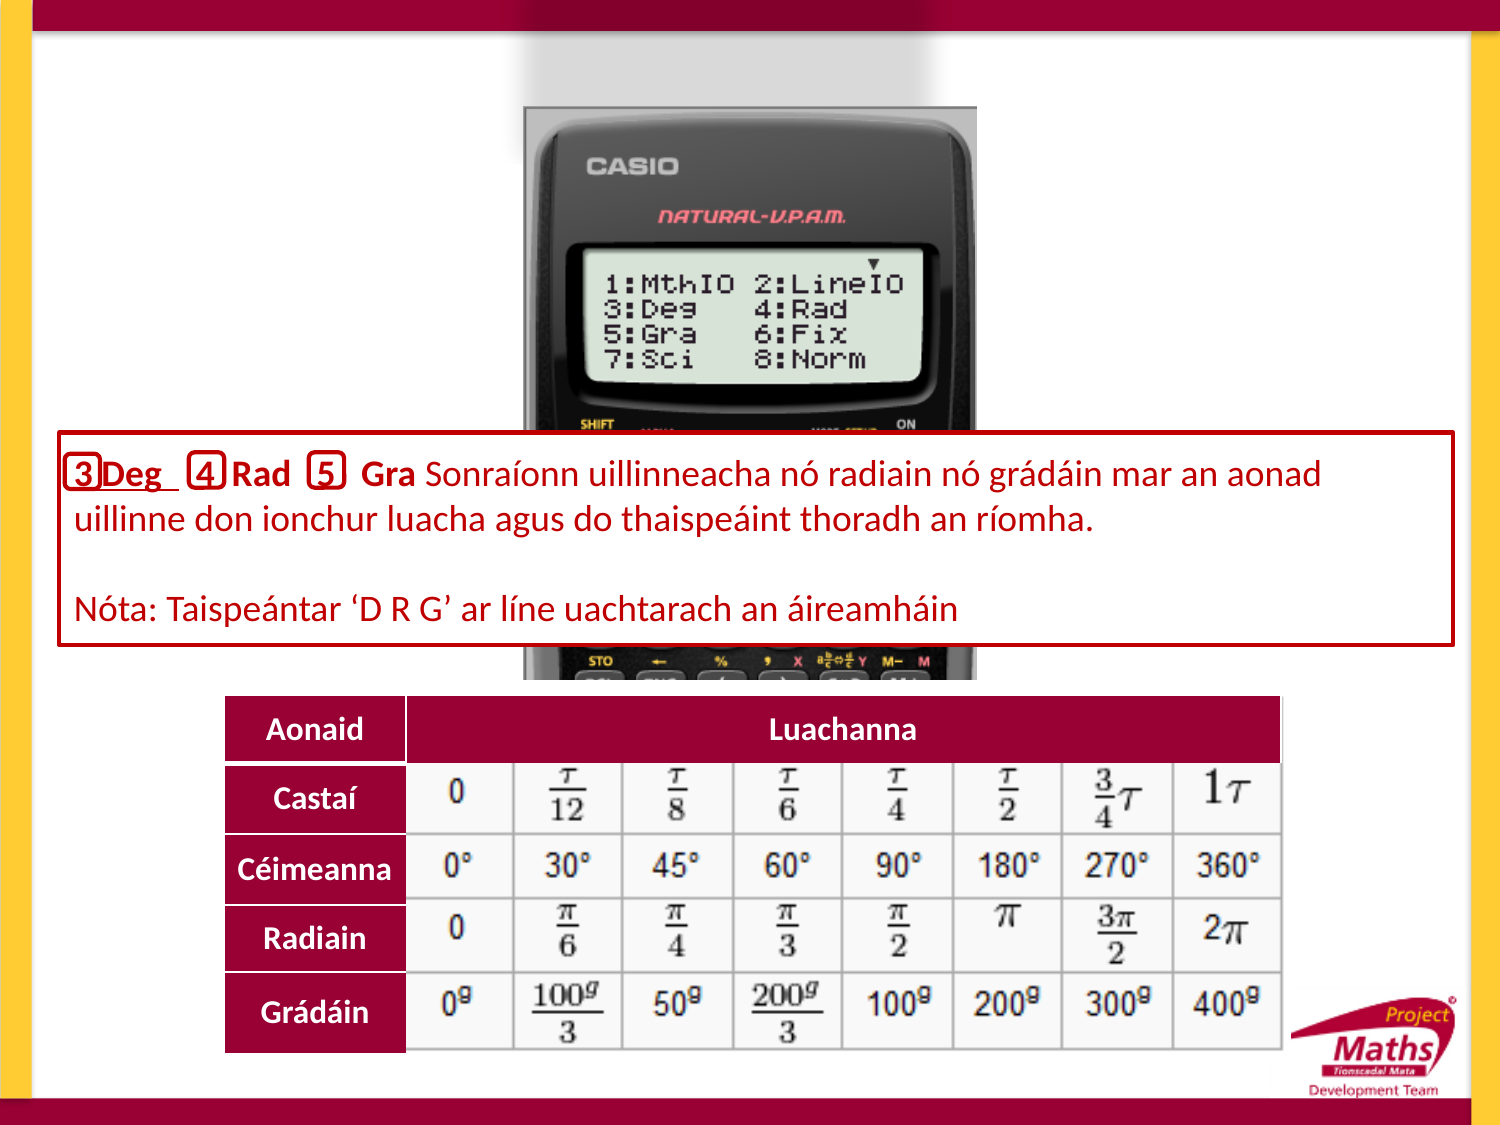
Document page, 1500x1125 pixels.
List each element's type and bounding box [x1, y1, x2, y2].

text_box [59, 432, 1454, 646]
picture [523, 105, 977, 432]
picture [224, 646, 1466, 1098]
